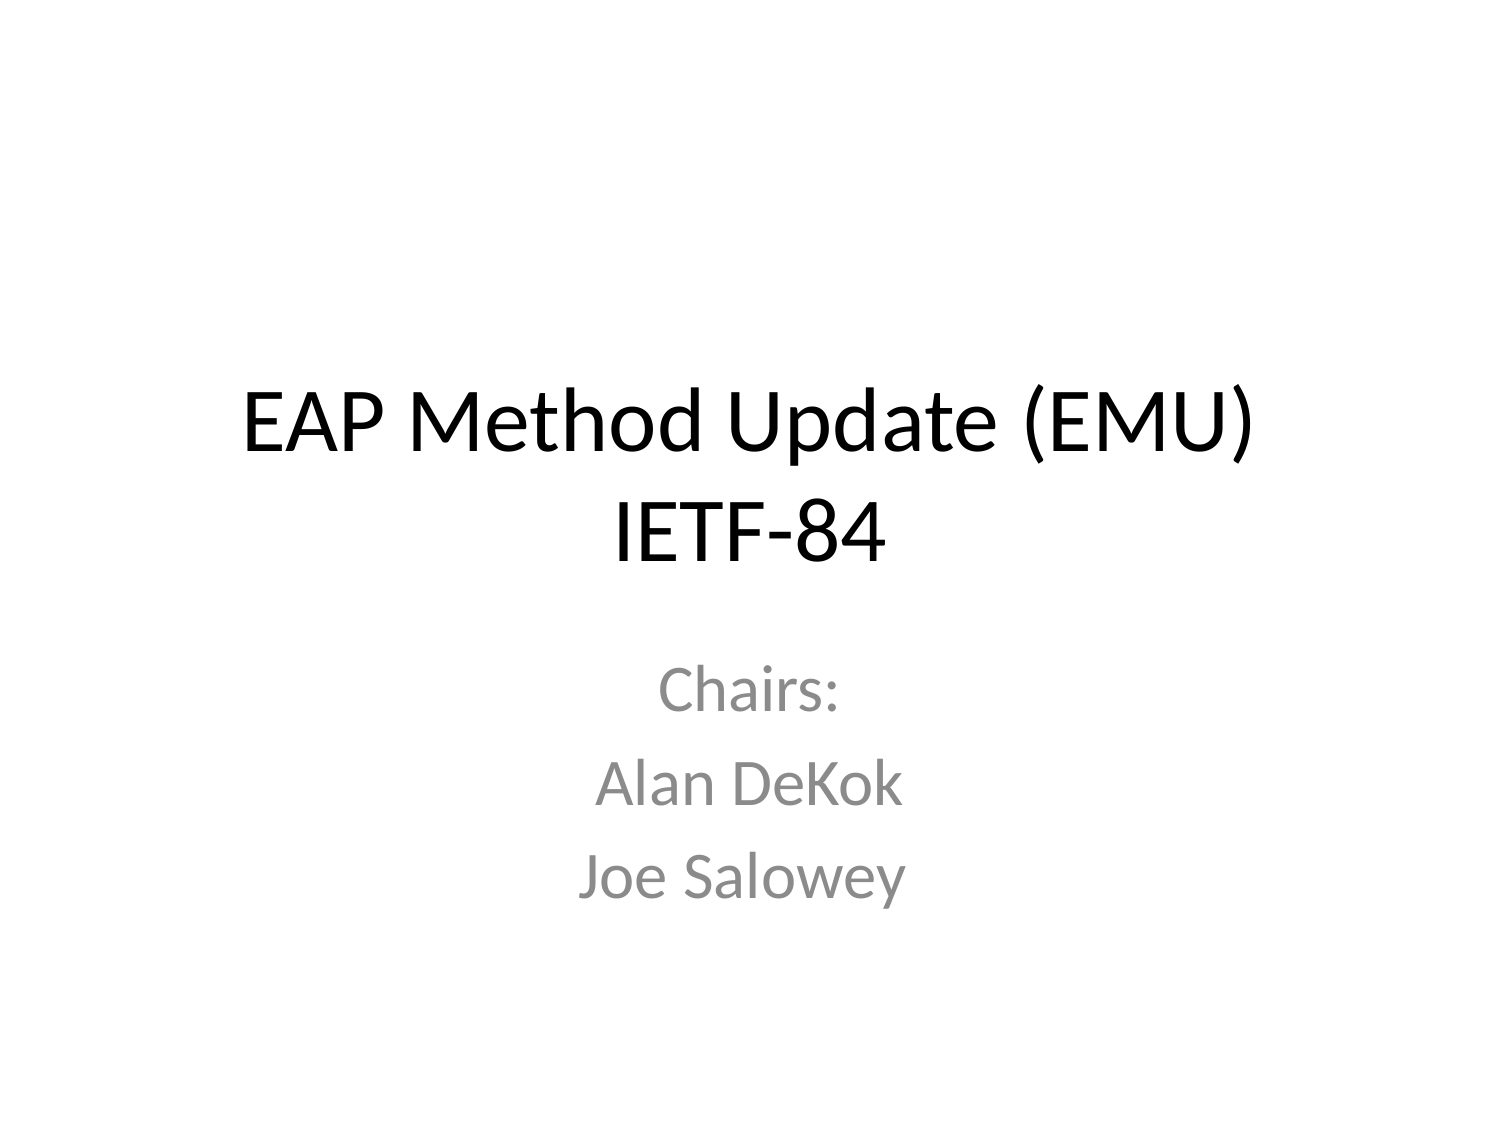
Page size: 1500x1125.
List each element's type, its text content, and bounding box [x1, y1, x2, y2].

subtitle Chairs: Alan DeKok Joe Salowey [225, 637, 1275, 925]
title EAP Method Update (EMU) IETF-84 [112, 349, 1388, 591]
